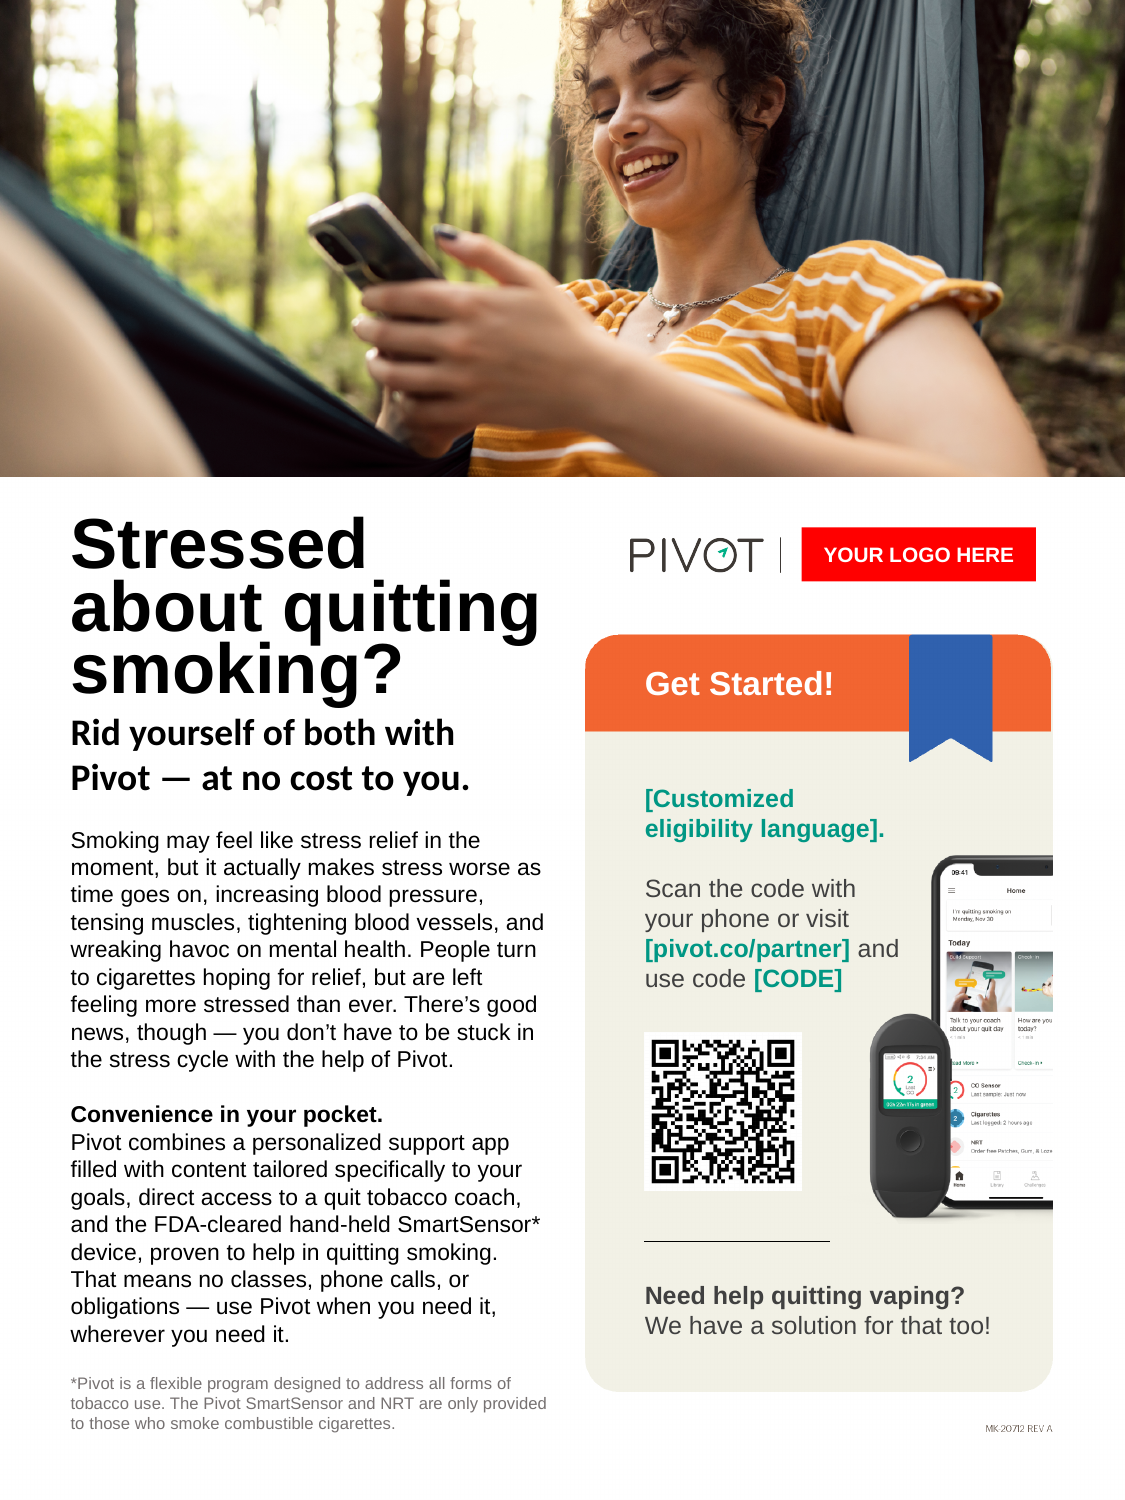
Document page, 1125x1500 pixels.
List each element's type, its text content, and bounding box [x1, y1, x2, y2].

text_box [Customized eligibility language]. Scan the code with your phone or visit [pivot.co/partner] and use code [CODE] [630, 775, 924, 1000]
picture [0, 0, 1125, 1500]
text_box Need help quitting vaping? We have a solution for that too! [630, 1271, 1023, 1347]
text_box Stressed about quitting smoking? Rid yourself of both with Pivot — at no cost to you. Smoking may feel like stress relief in the moment, but it actually makes stress worse as time goes on, increasing blood pressure, tensing muscles, tightening blood vessels, and wreaking havoc on mental health. People turn to cigarettes hoping for relief, but are left feeling more stressed than ever. There’s good news, though — you don’t have to be stuck in the stress cycle with the help of Pivot. Convenience in your pocket. Pivot combines a personalized support app filled with content tailored specifically to your goals, direct access to a quit tobacco coach, and the FDA-cleared hand-held SmartSensor* device, proven to help in quitting smoking. That means no classes, phone calls, or obligations — use Pivot when you need it, wherever you need it. [55, 512, 563, 1355]
text_box YOUR LOGO HERE [801, 526, 1037, 582]
text_box *Pivot is a flexible program designed to address all forms of tobacco use. The Pivot SmartSensor and NRT are only provided to those who smoke combustible cigarettes. [55, 1365, 563, 1440]
text_box Get Started! [630, 654, 1023, 710]
